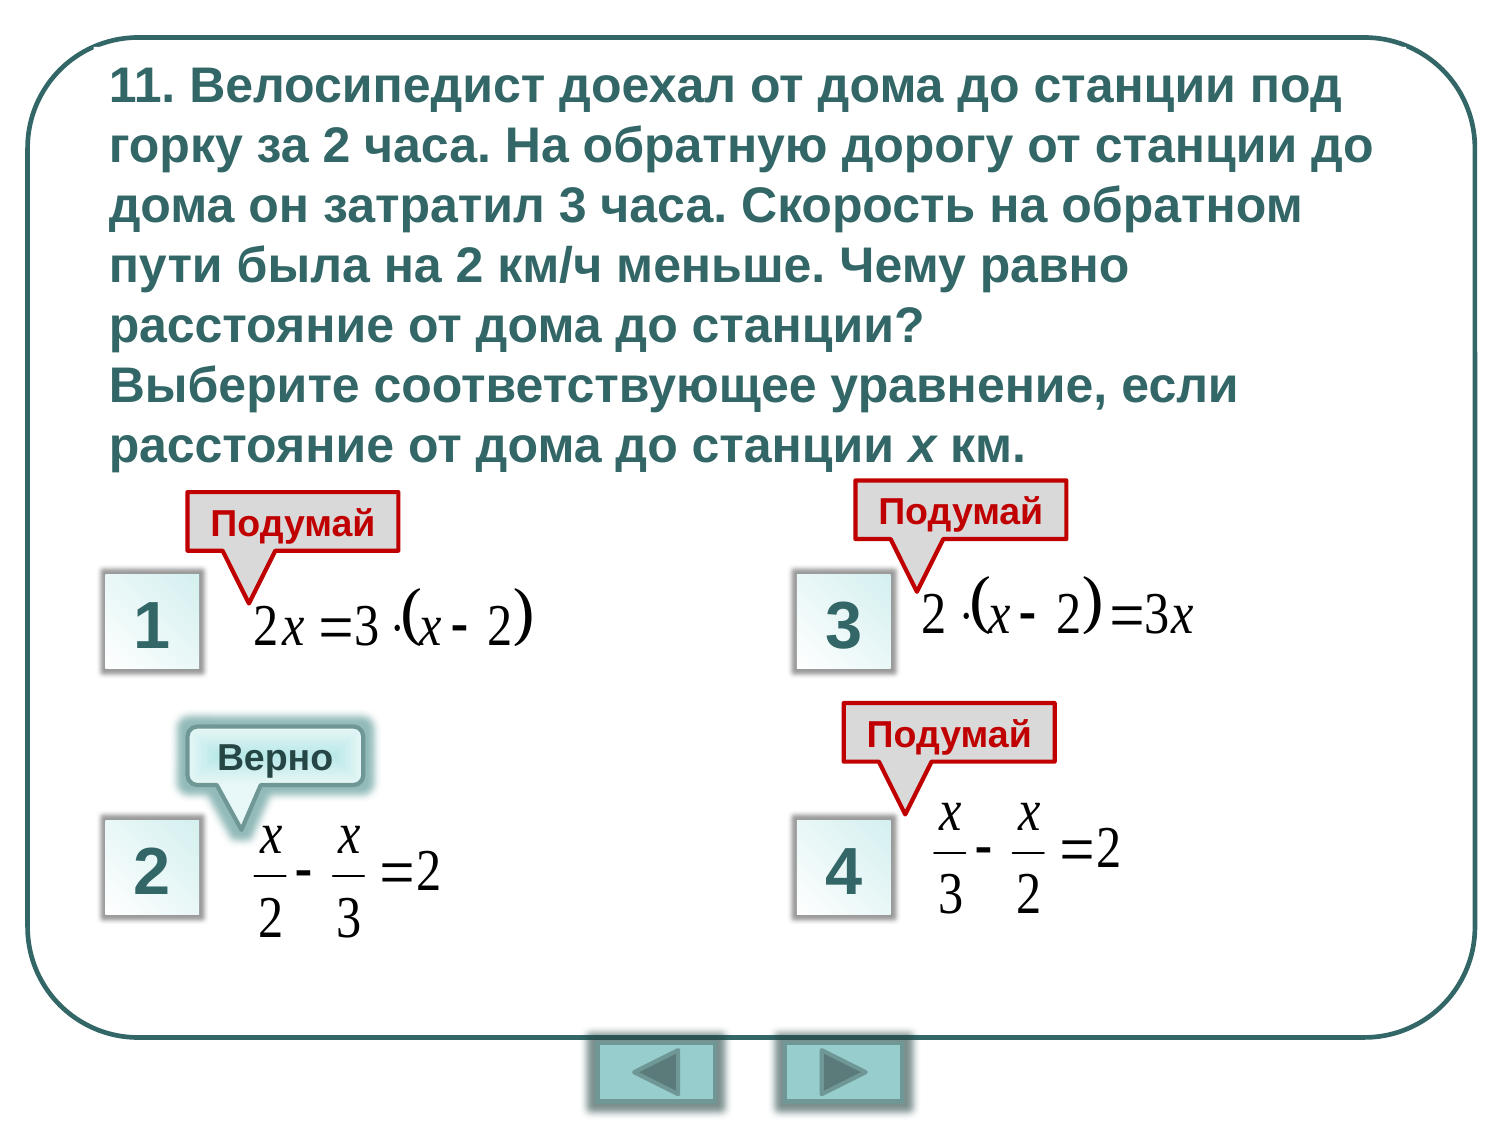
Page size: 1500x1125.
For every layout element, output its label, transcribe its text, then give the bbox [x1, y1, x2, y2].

text_box [783, 1041, 904, 1104]
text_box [245, 796, 452, 951]
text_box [925, 773, 1132, 928]
text_box 4 [796, 820, 891, 915]
text_box Подумай [853, 478, 1069, 579]
title 11. Велосипедист доехал от дома до станции под горку за 2 часа. На обратную дорогу от станции до дома он затратил 3 часа. Скорость на обратном пути была на 2 км/ч меньше. Чему равно расстояние от дома до станции? Выберите соответствующее уравнение, если расстояние от дома до станции х км. [93, 46, 1407, 481]
text_box Подумай [841, 700, 1057, 817]
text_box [913, 573, 1204, 659]
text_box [245, 585, 536, 671]
text_box Верно [185, 724, 366, 832]
text_box 2 [105, 820, 200, 915]
text_box Подумай [185, 490, 401, 591]
text_box [595, 1041, 717, 1104]
text_box 3 [796, 574, 891, 669]
text_box 1 [105, 574, 200, 669]
